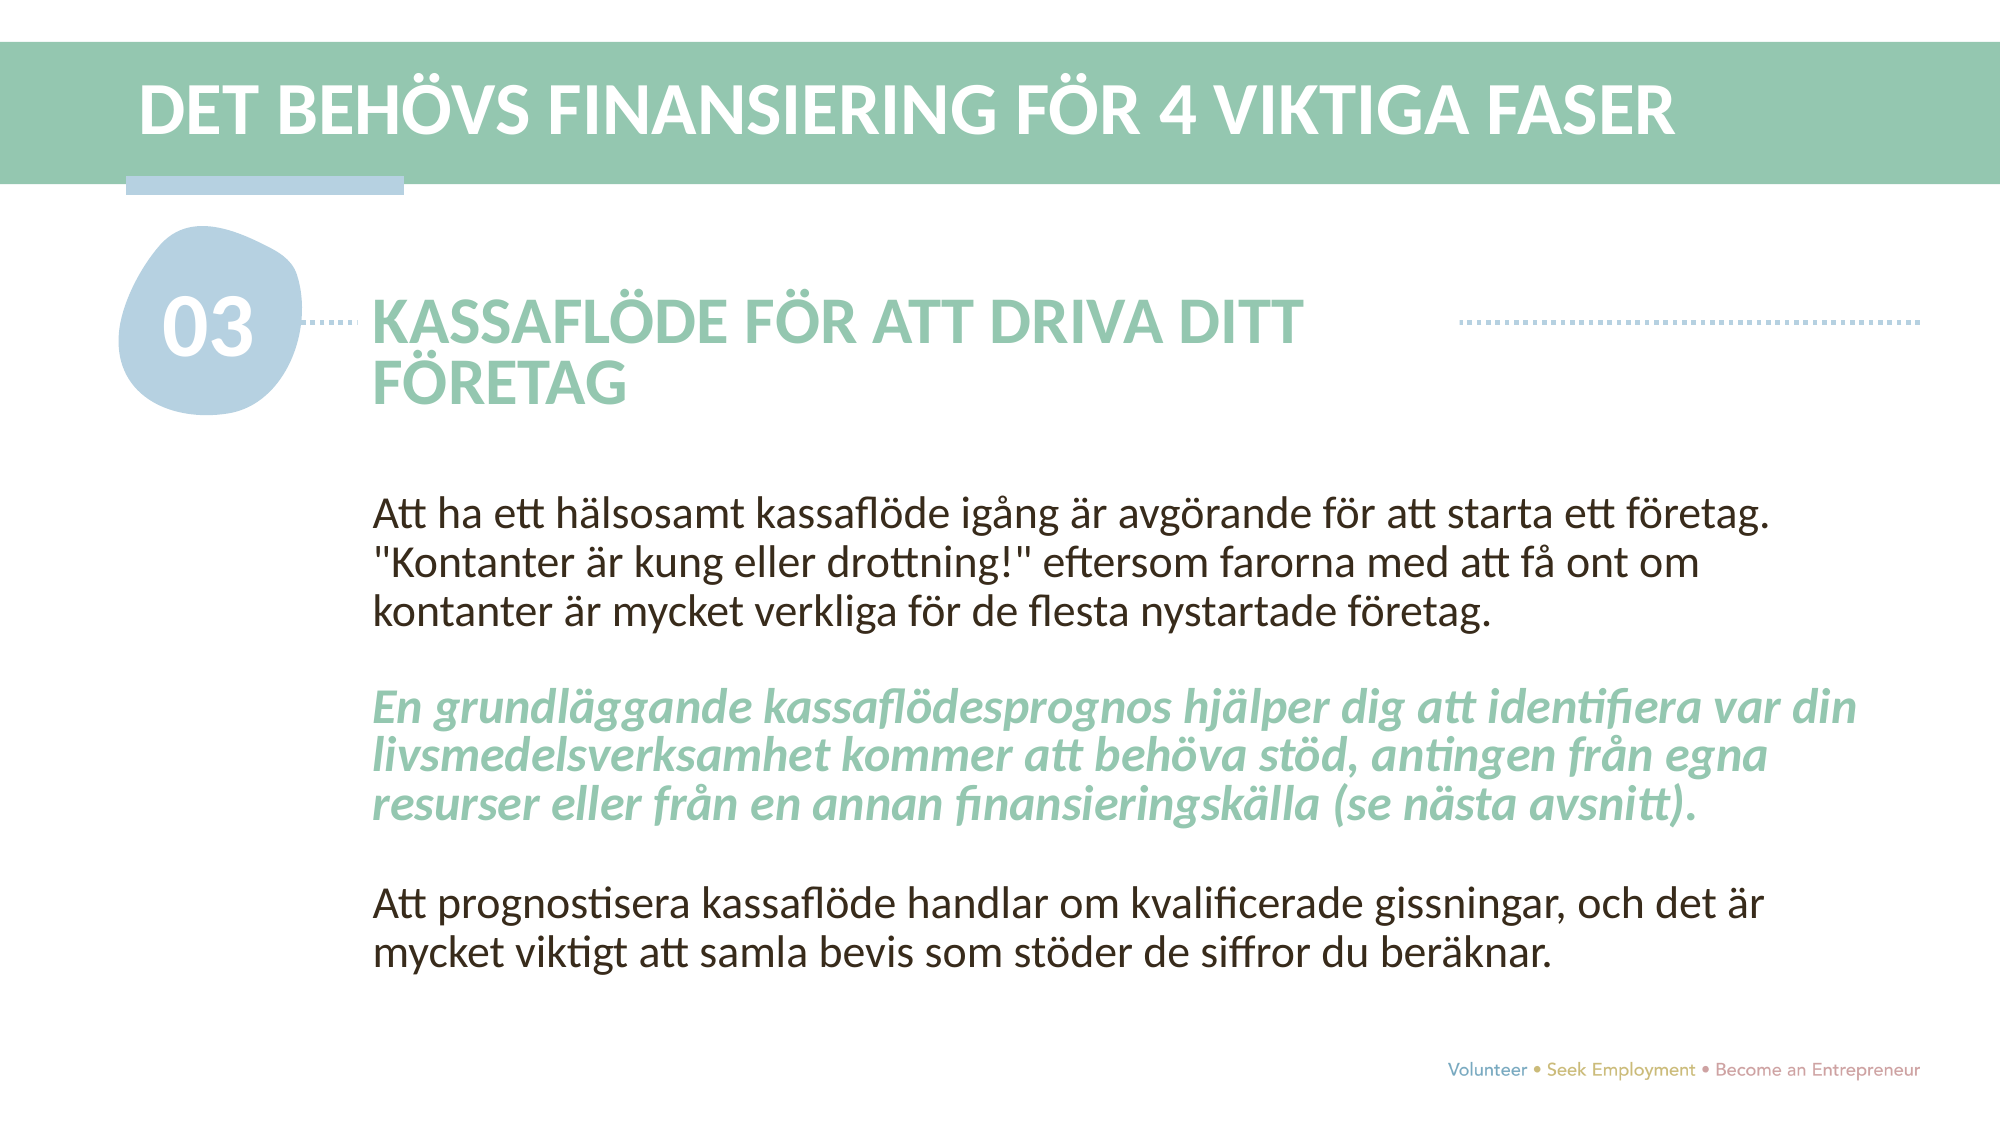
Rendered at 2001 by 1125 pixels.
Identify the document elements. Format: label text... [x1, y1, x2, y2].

list DET BEHÖVS FINANSIERING FÖR 4 VIKTIGA FASER [123, 51, 1913, 170]
text_box Att ha ett hälsosamt kassaflöde igång är avgörande för att starta ett företag. "Kontanter är kung eller drottning!" eftersom farorna med att få ont om kontanter är mycket verkliga för de flesta nystartade företag. En grundläggande kassaflödesprognos hjälper dig att identifiera var din livsmedelsverksamhet kommer att behöva stöd, antingen från egna resurser eller från en annan finansieringskälla (se nästa avsnitt). Att prognostisera kassaflöde handlar om kvalificerade gissningar, och det är mycket viktigt att samla bevis som stöder de siffror du beräknar. [357, 481, 1887, 1009]
text_box KASSAFLÖDE FÖR ATT DRIVA DITT FÖRETAG [357, 323, 1460, 361]
text_box KASSAFLÖDE FÖR ATT DRIVA DITT FÖRETAG [357, 288, 1460, 322]
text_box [118, 225, 302, 471]
picture [1418, 1046, 1971, 1103]
